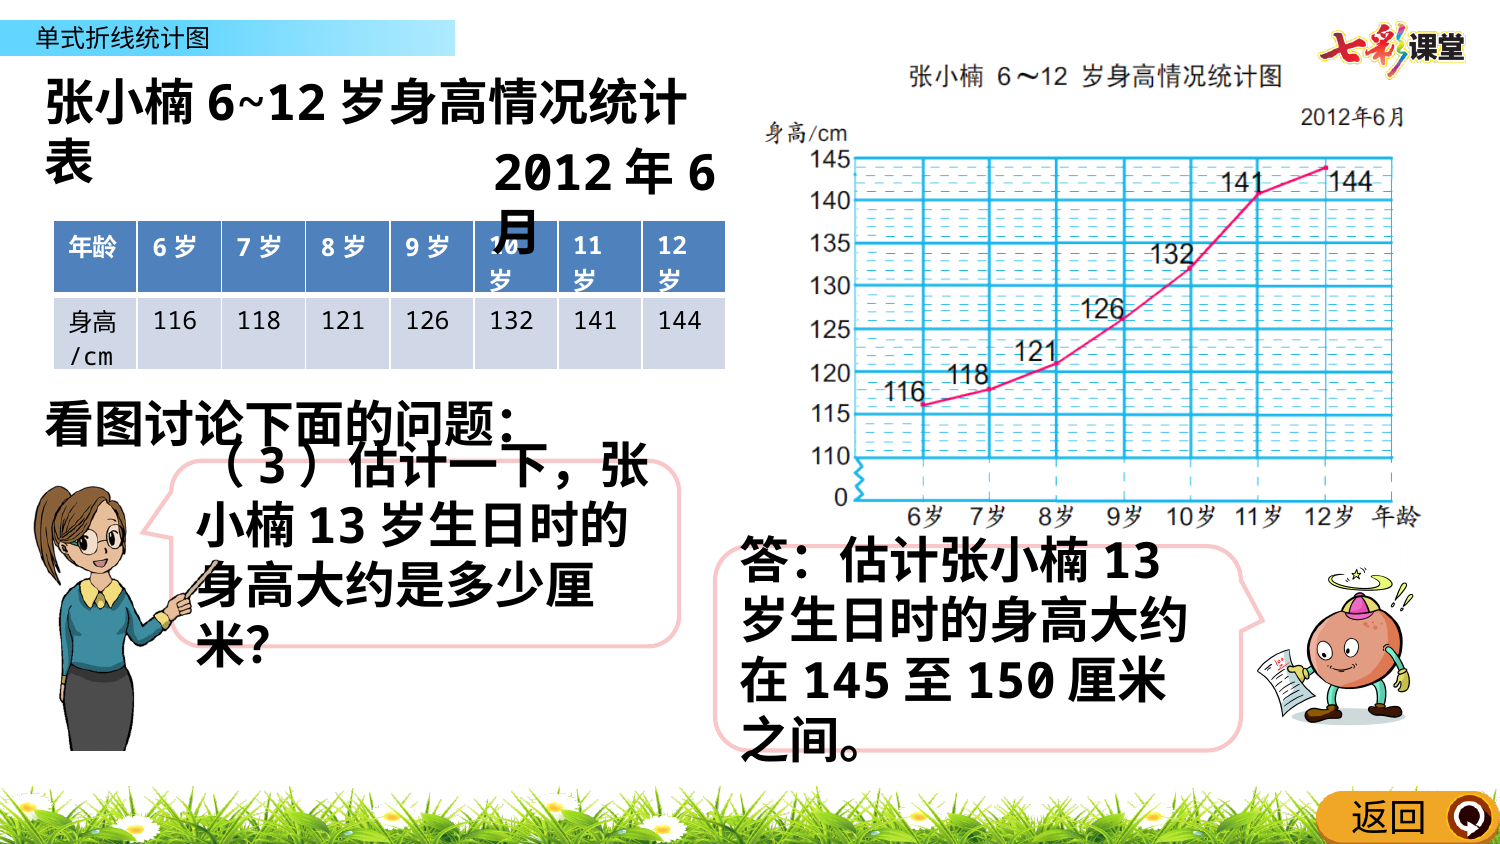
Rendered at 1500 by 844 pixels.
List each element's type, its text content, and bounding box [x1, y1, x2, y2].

table_header 6岁 [138, 221, 221, 292]
picture [1252, 540, 1428, 731]
table_header 8岁 [306, 221, 389, 292]
table_header 7岁 [222, 221, 305, 292]
text_box 张小楠6~12岁身高情况统计表 [29, 62, 727, 198]
picture [0, 786, 1500, 844]
text_box 答：估计张小楠13岁生日时的身高大约在145至150厘米之间。 [715, 546, 1247, 751]
table_cell 118 [222, 298, 305, 369]
table_header 12岁 [643, 269, 725, 292]
table_header 9岁 [391, 221, 473, 292]
table_cell 身高/cm [54, 298, 136, 369]
table_cell 141 [559, 298, 641, 369]
table_header 年龄 [54, 221, 136, 292]
picture [755, 20, 1468, 534]
table_cell 116 [138, 298, 221, 369]
table_cell 121 [306, 298, 389, 369]
table_header 10岁 [475, 221, 557, 292]
picture [33, 485, 219, 751]
table_cell 144 [643, 298, 725, 369]
table_cell 132 [475, 298, 557, 369]
table_header 11岁 [559, 269, 641, 292]
text_box 看图讨论下面的问题： [29, 384, 573, 460]
text_box （3）估计一下，张小楠13岁生日时的身高大约是多少厘米？ [172, 460, 680, 647]
table_cell 126 [391, 298, 473, 369]
text_box 2012年6月 [478, 133, 739, 269]
